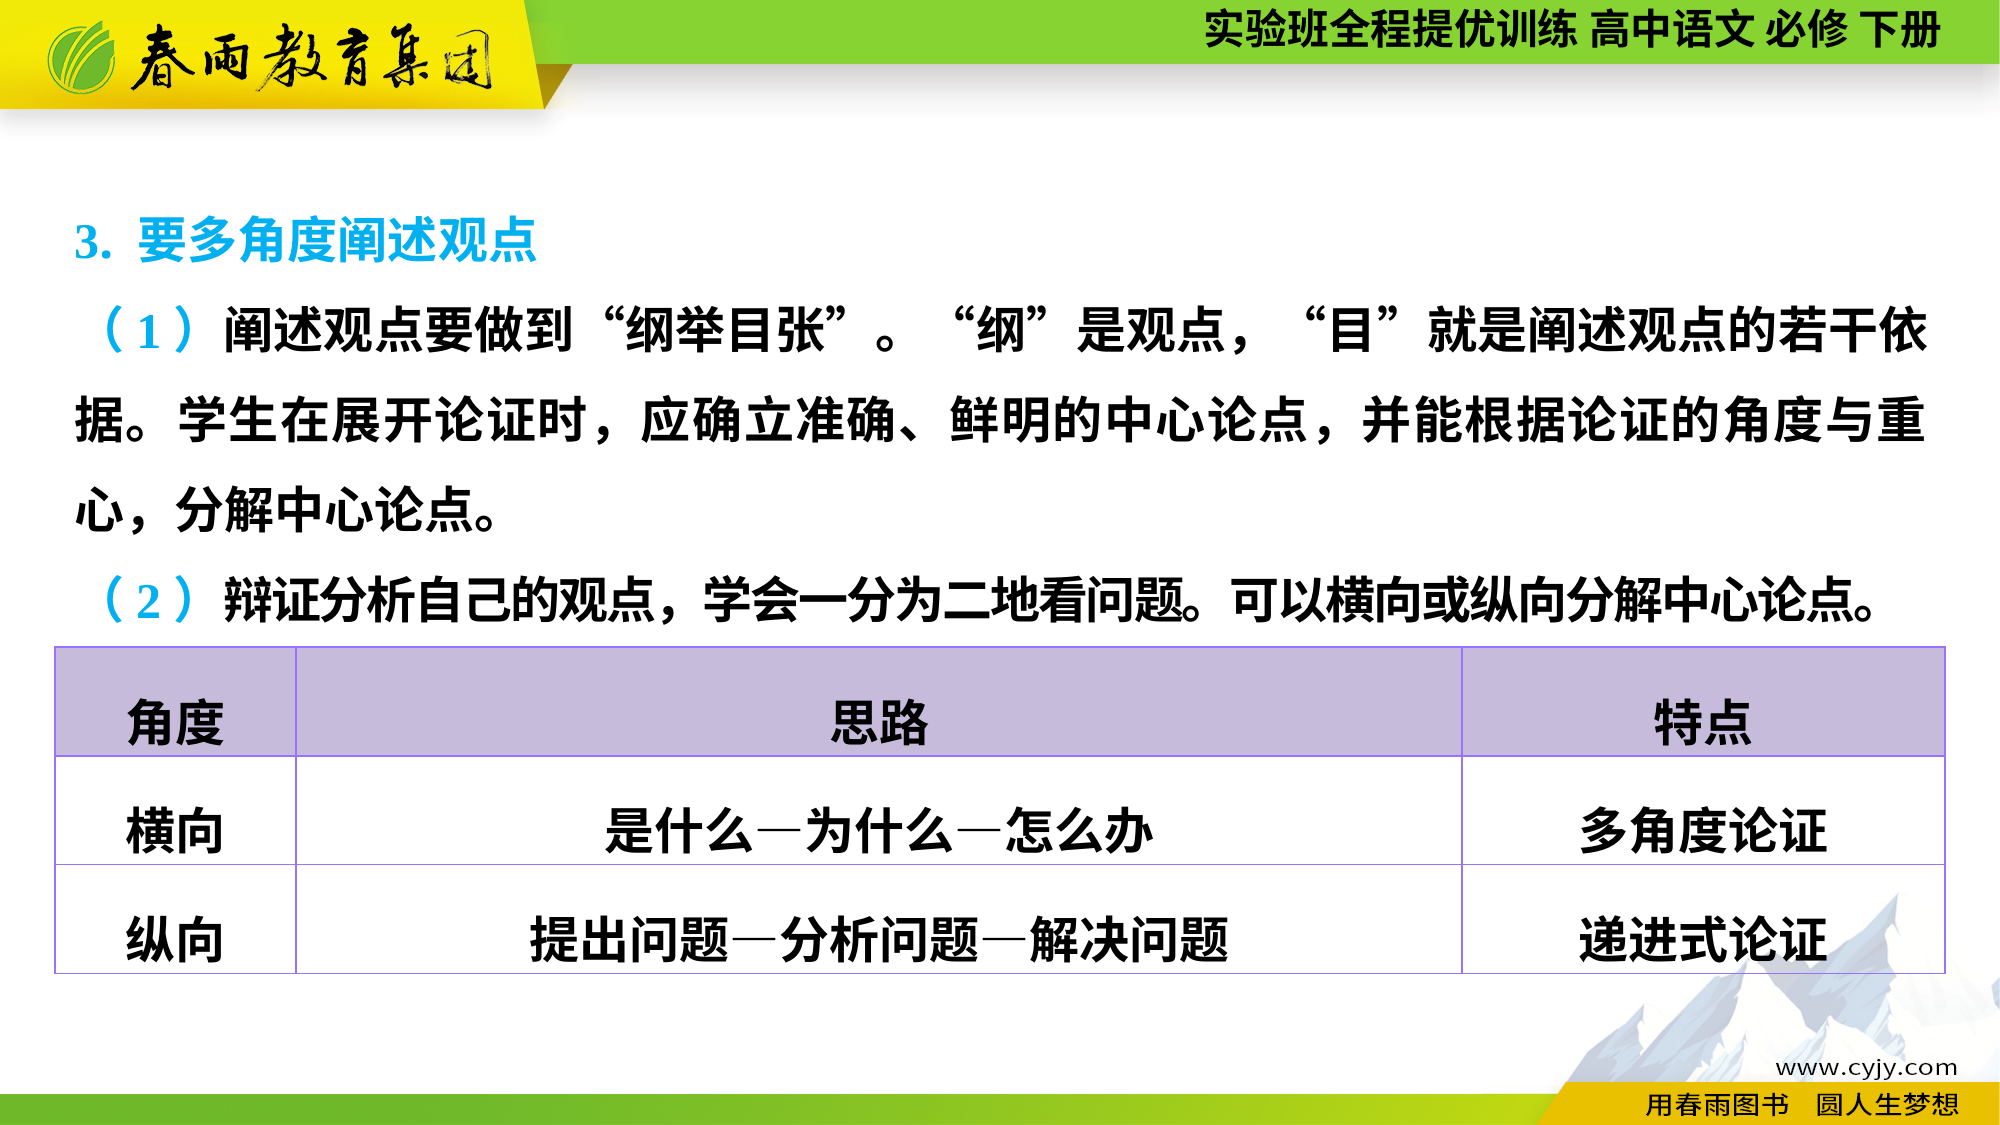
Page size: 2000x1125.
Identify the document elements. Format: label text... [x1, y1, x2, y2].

table_cell 是什么—为什么—怎么办 [297, 757, 1461, 864]
table_cell 递进式论证 [1463, 865, 1944, 973]
table_header 特点 [1463, 648, 1944, 755]
list 3. 要多角度阐述观点 （1）阐述观点要做到“纲举目张”。“纲”是观点，“目”就是阐述观点的若干依据。学生在展开论证时，应确立准确、鲜明的中心论点，并能根据论证的角度与重心，分解中心论点。 （2）辩证分析自己的观点，学会一分为二地看问题。可以横向或纵向分解中心论点。 [59, 171, 1944, 641]
table_cell 横向 [56, 757, 295, 864]
table_cell 提出问题—分析问题—解决问题 [297, 865, 1461, 973]
picture [0, 0, 2000, 1125]
table_cell 纵向 [56, 865, 295, 973]
table_cell 多角度论证 [1463, 757, 1944, 864]
table_header 角度 [56, 648, 295, 755]
table_header 思路 [297, 648, 1461, 755]
